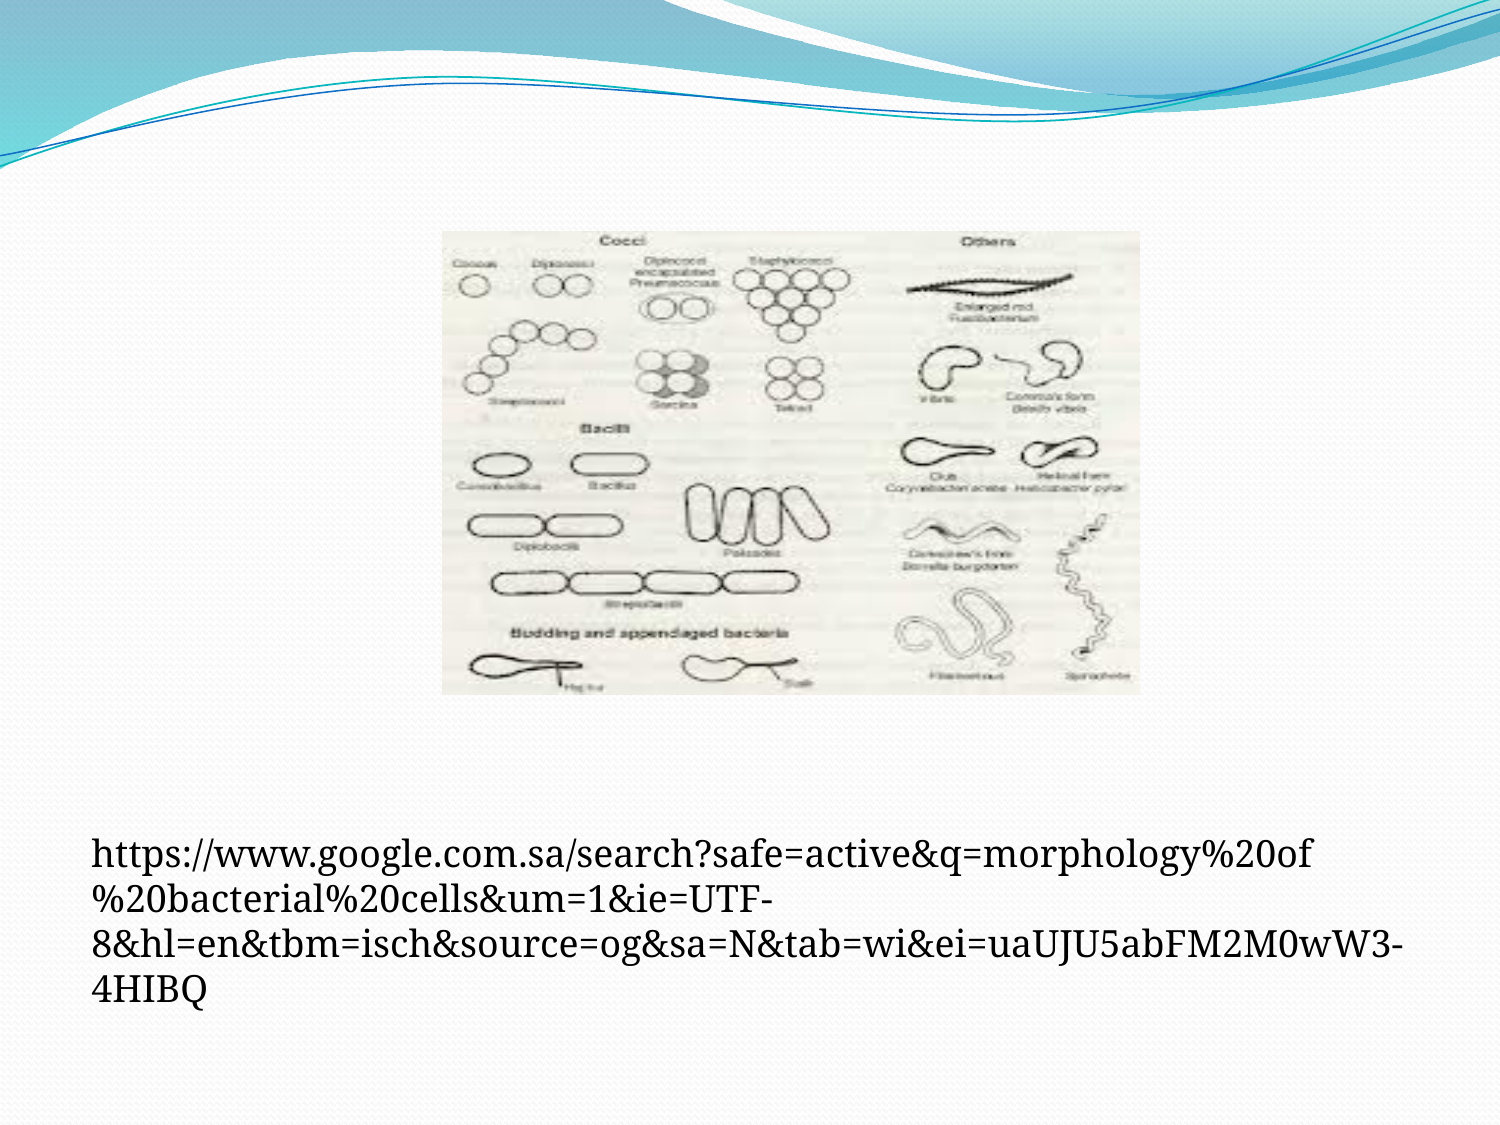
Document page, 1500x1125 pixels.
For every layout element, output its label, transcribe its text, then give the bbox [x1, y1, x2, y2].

text_box https://www.google.com.sa/search?safe=active&q=morphology%20of%20bacterial%20cells&um=1&ie=UTF-8&hl=en&tbm=isch&source=og&sa=N&tab=wi&ei=uaUJU5abFM2M0wW3-4HIBQ [76, 822, 1424, 1017]
picture [442, 231, 1140, 695]
